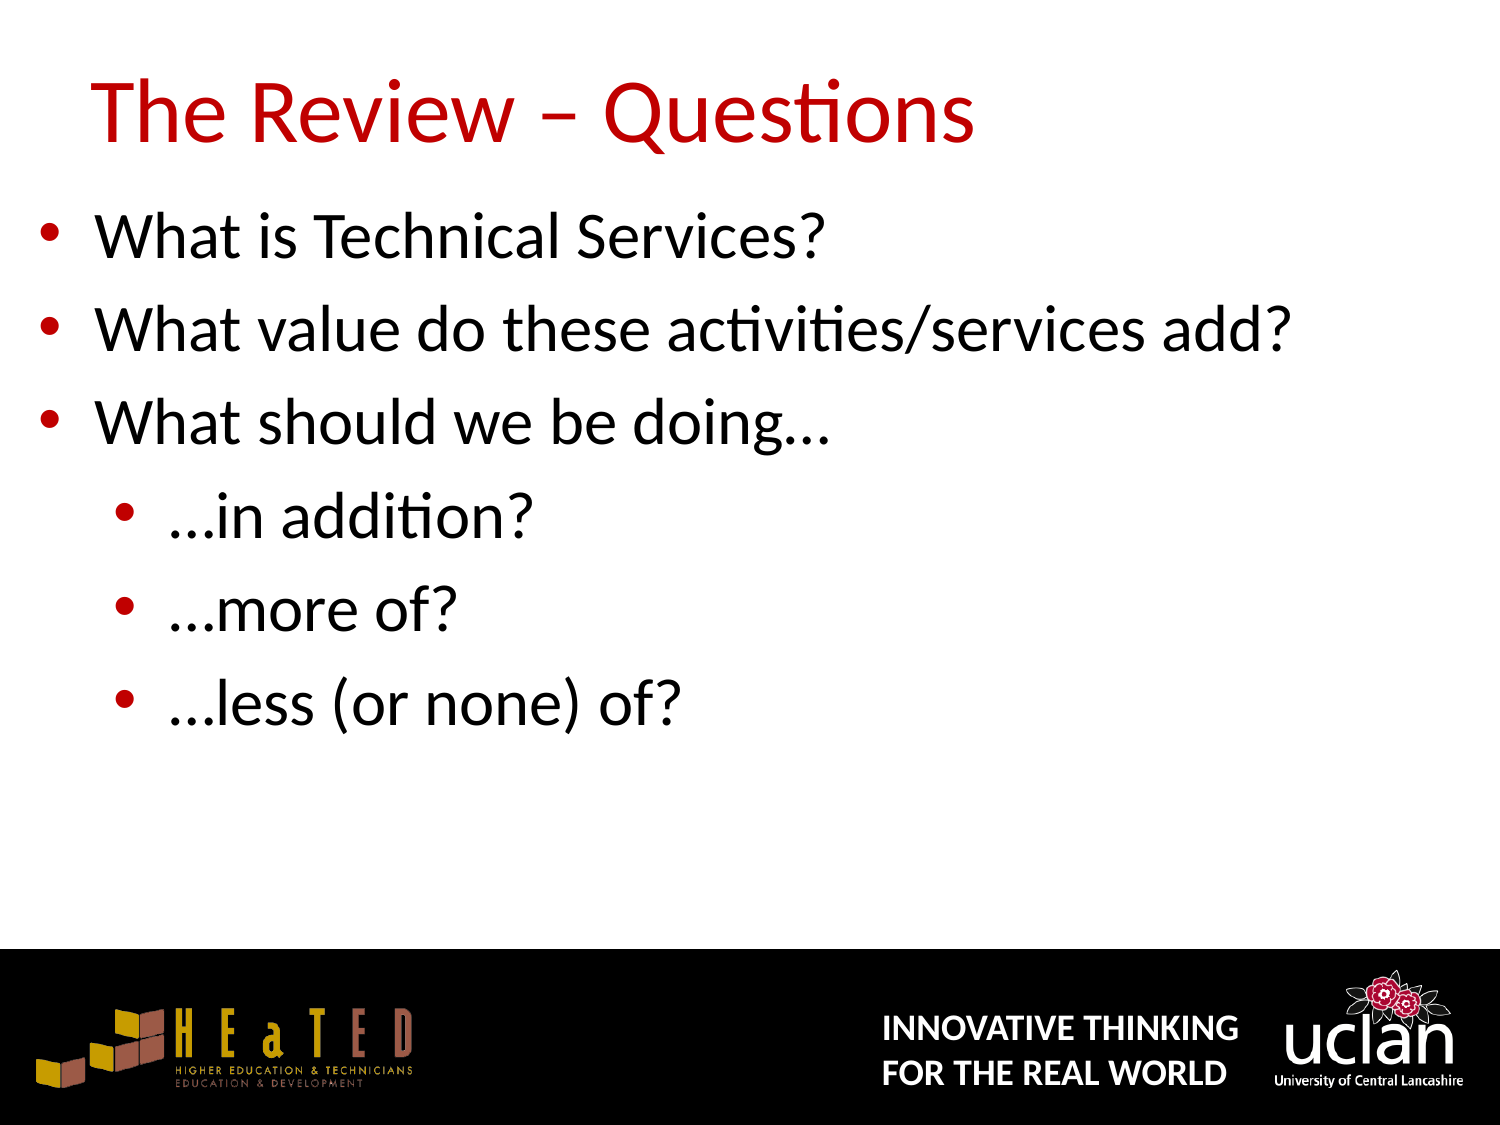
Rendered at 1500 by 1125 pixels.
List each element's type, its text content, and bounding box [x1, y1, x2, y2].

picture [1275, 969, 1463, 1088]
title The Review – Questions [75, 11, 1425, 184]
text_box What is Technical Services? What value do these activities/services add? What should we be doing… …in addition? …more of? …less (or none) of? [23, 184, 1454, 935]
picture [36, 1008, 412, 1088]
